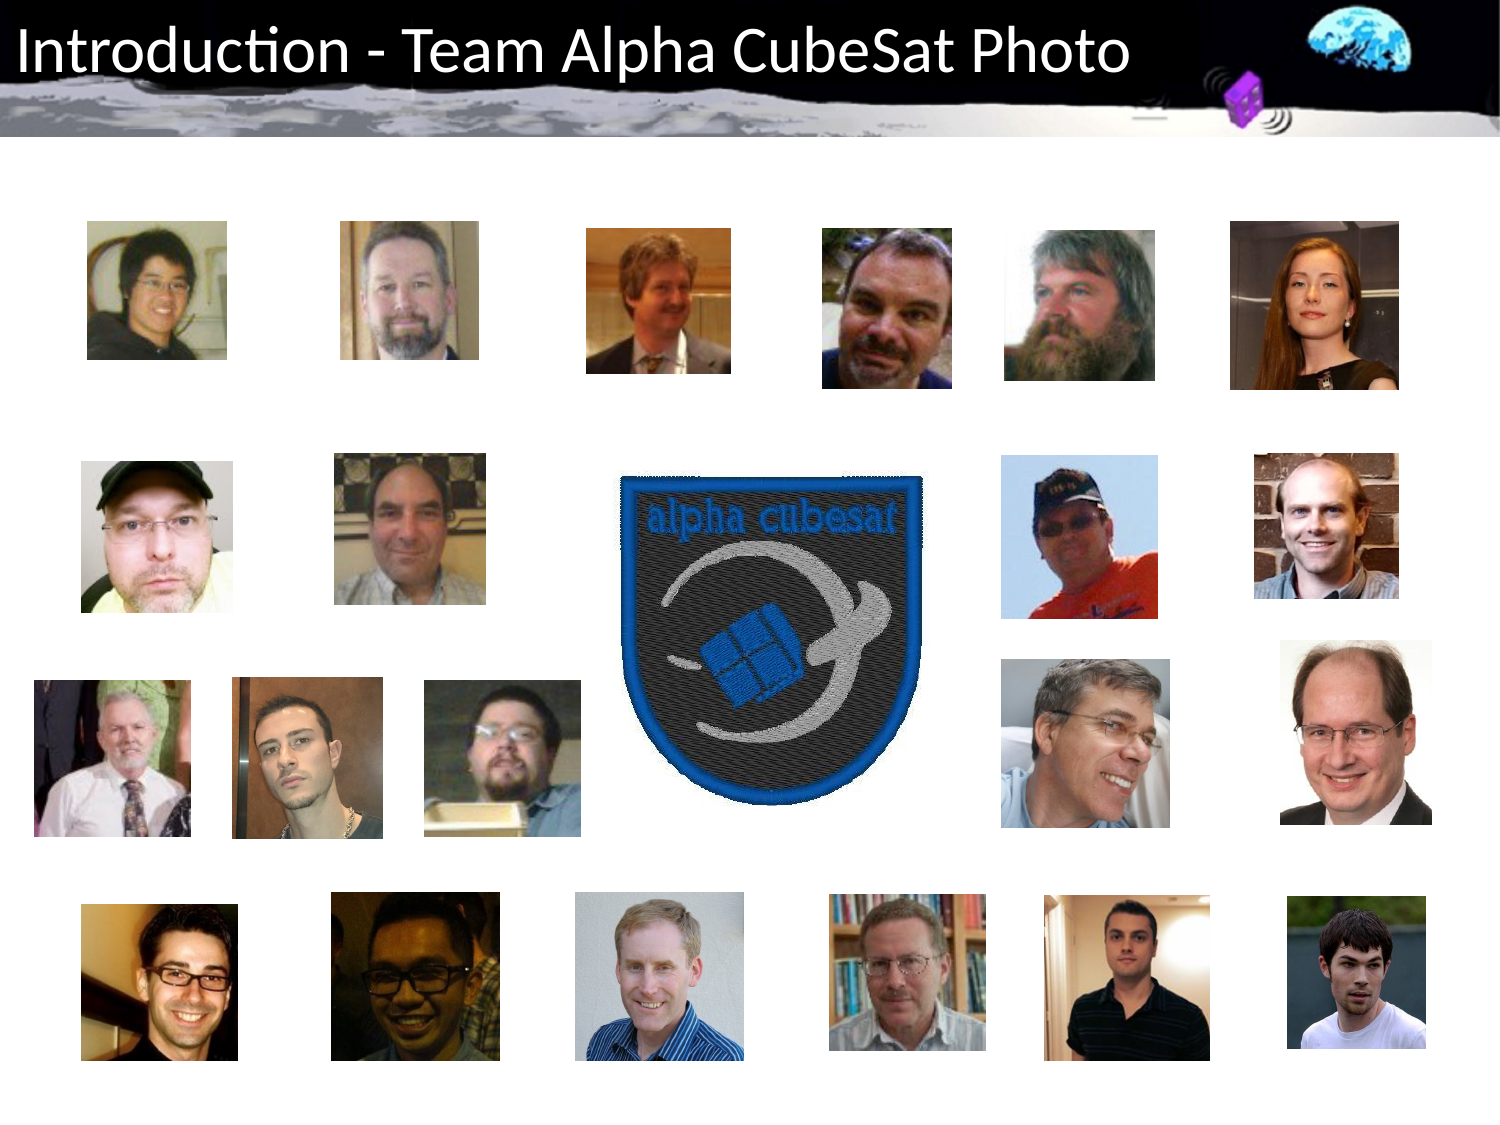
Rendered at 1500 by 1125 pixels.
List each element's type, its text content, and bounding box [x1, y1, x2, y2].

picture [424, 679, 581, 837]
picture [1000, 455, 1158, 619]
picture [0, 0, 1500, 137]
picture [586, 228, 732, 374]
picture [574, 891, 744, 1061]
picture [334, 453, 486, 605]
picture [1280, 640, 1432, 825]
picture [1286, 896, 1426, 1049]
picture [231, 677, 384, 839]
picture [340, 221, 479, 361]
picture [829, 894, 987, 1051]
title Introduction - Team Alpha CubeSat Photo [0, 0, 1289, 92]
picture [821, 228, 952, 389]
picture [331, 891, 501, 1061]
picture [612, 469, 929, 817]
picture [1253, 453, 1399, 599]
picture [81, 903, 238, 1061]
picture [1044, 895, 1210, 1061]
picture [81, 461, 233, 613]
picture [1000, 659, 1170, 829]
picture [33, 679, 191, 837]
picture [87, 221, 227, 361]
picture [1230, 221, 1399, 390]
picture [1003, 230, 1155, 382]
